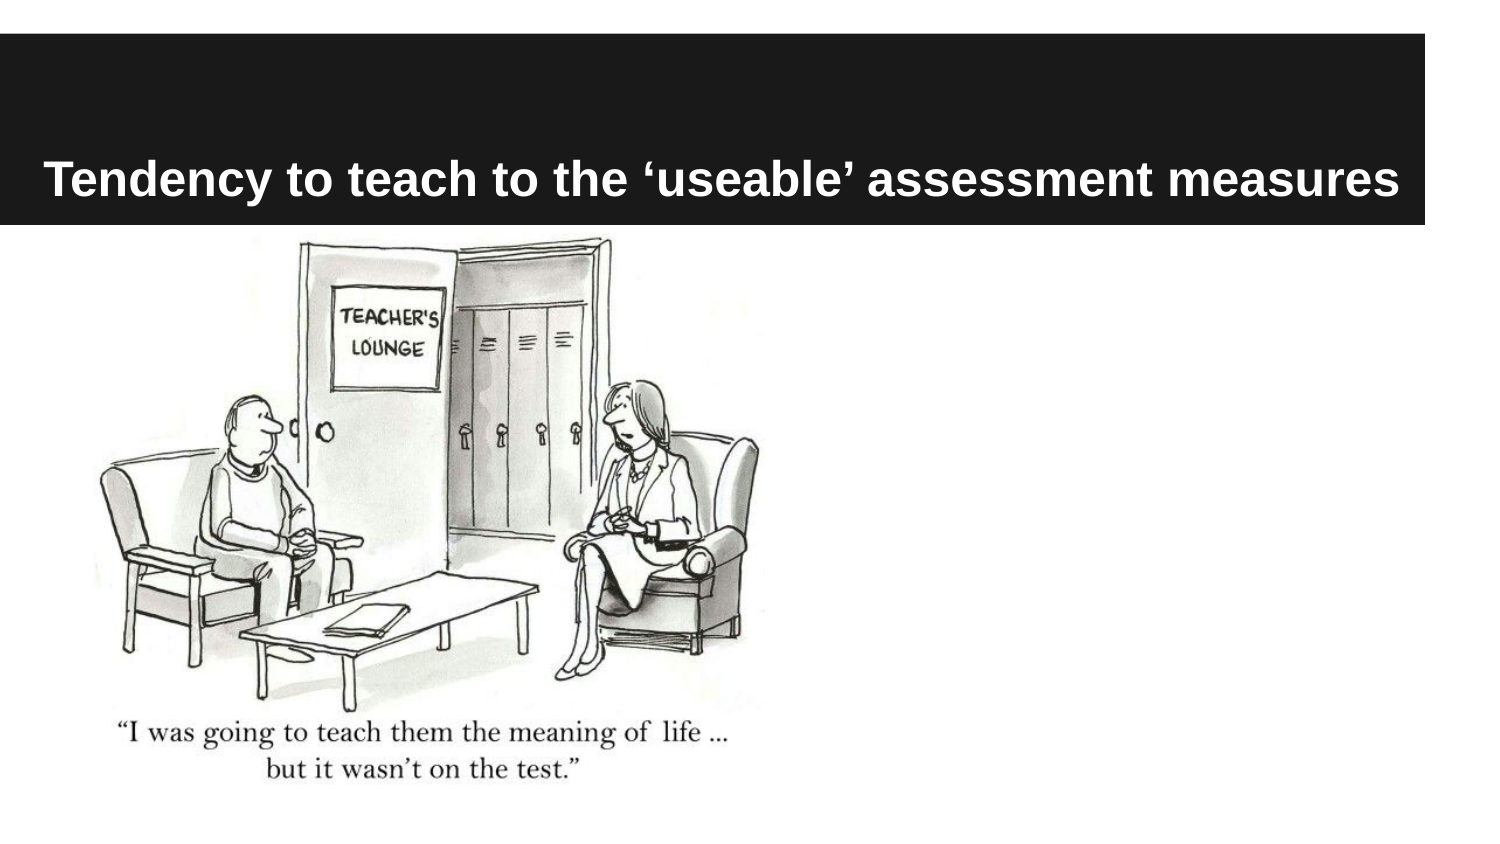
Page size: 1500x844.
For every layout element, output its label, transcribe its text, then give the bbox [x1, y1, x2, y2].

title Tendency to teach to the ‘useable’ assessment measures [28, 33, 1425, 221]
picture [93, 233, 765, 794]
